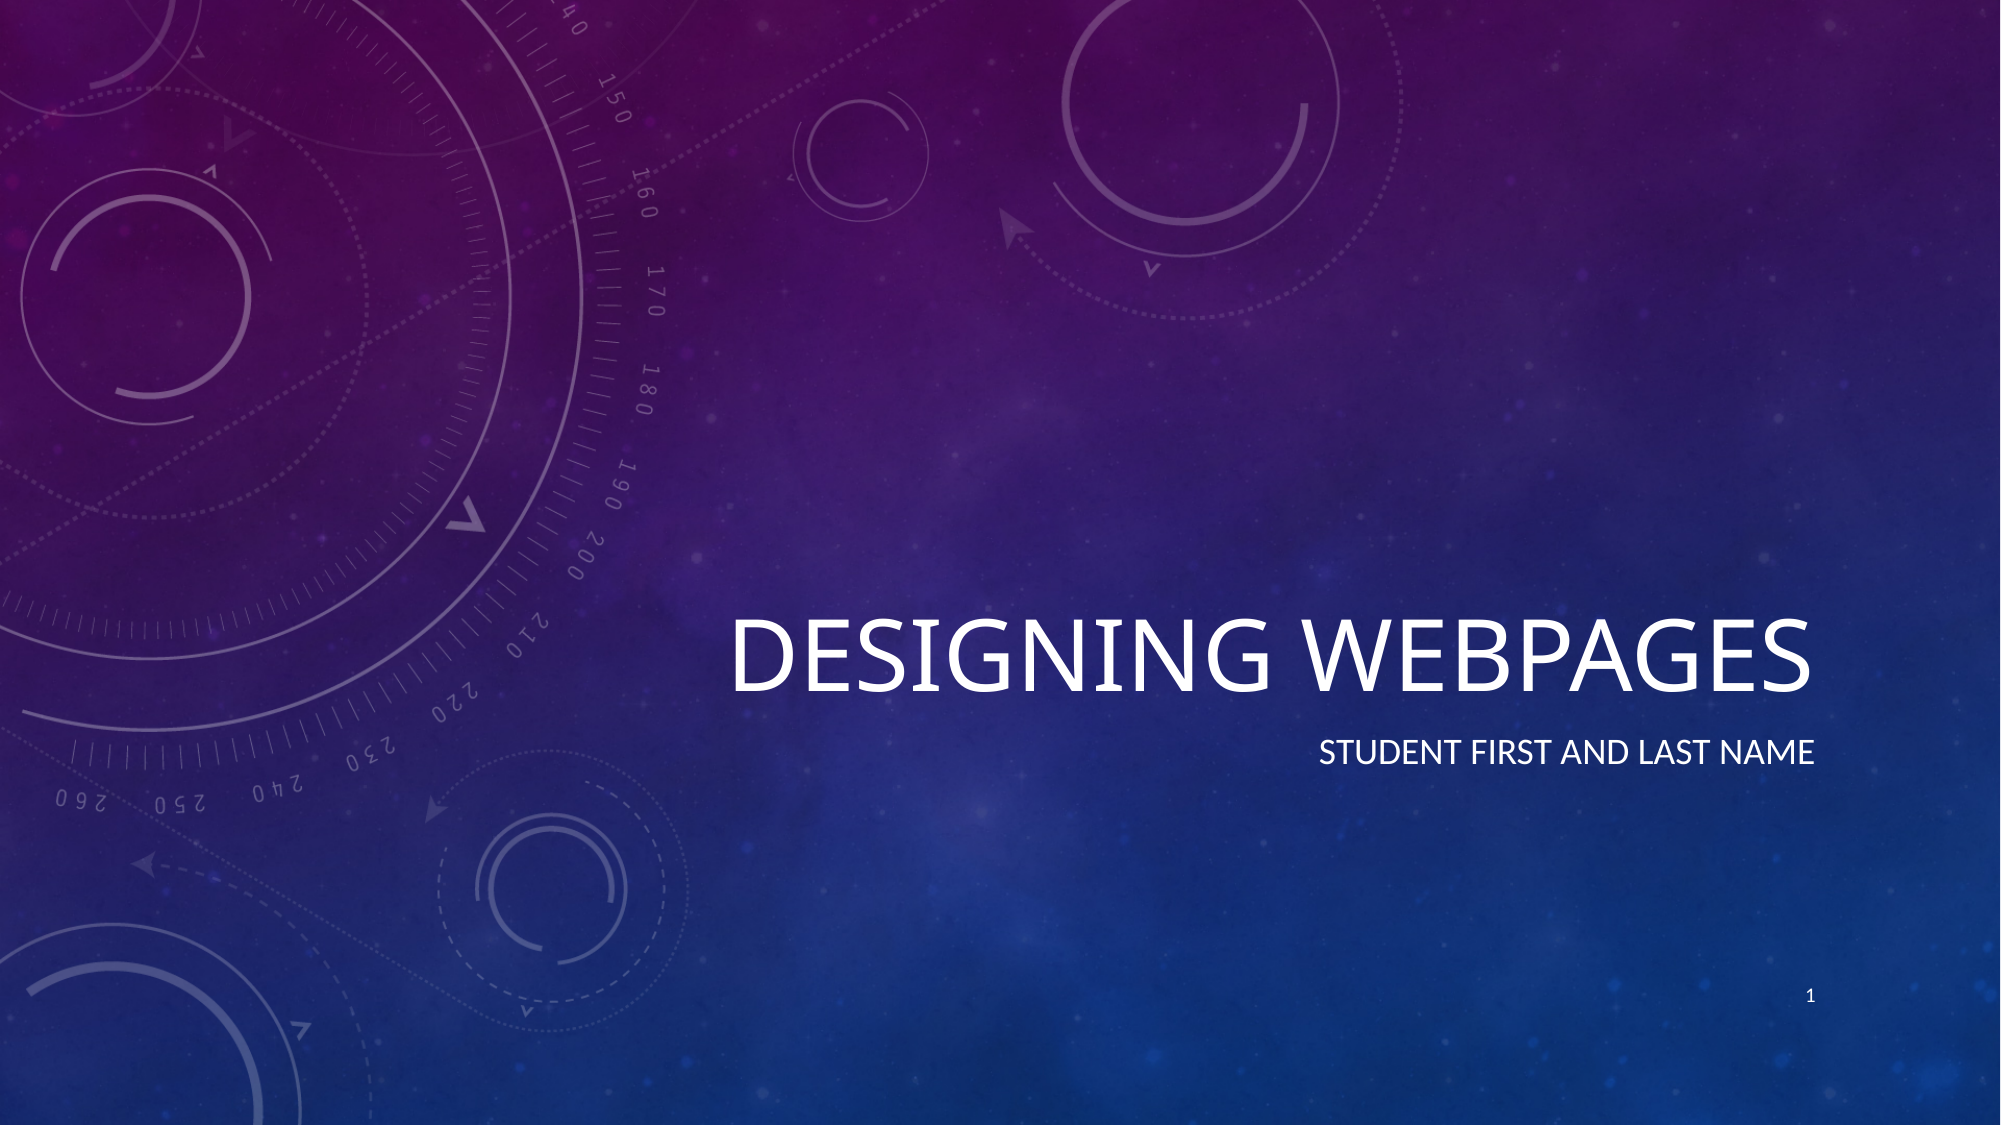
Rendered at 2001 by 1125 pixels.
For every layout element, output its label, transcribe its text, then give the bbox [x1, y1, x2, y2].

subtitle Student first and last name [650, 719, 1831, 950]
slide_number 1 [1740, 963, 1831, 1025]
title Designing WebPages [650, 322, 1831, 719]
picture [0, 0, 2001, 1125]
